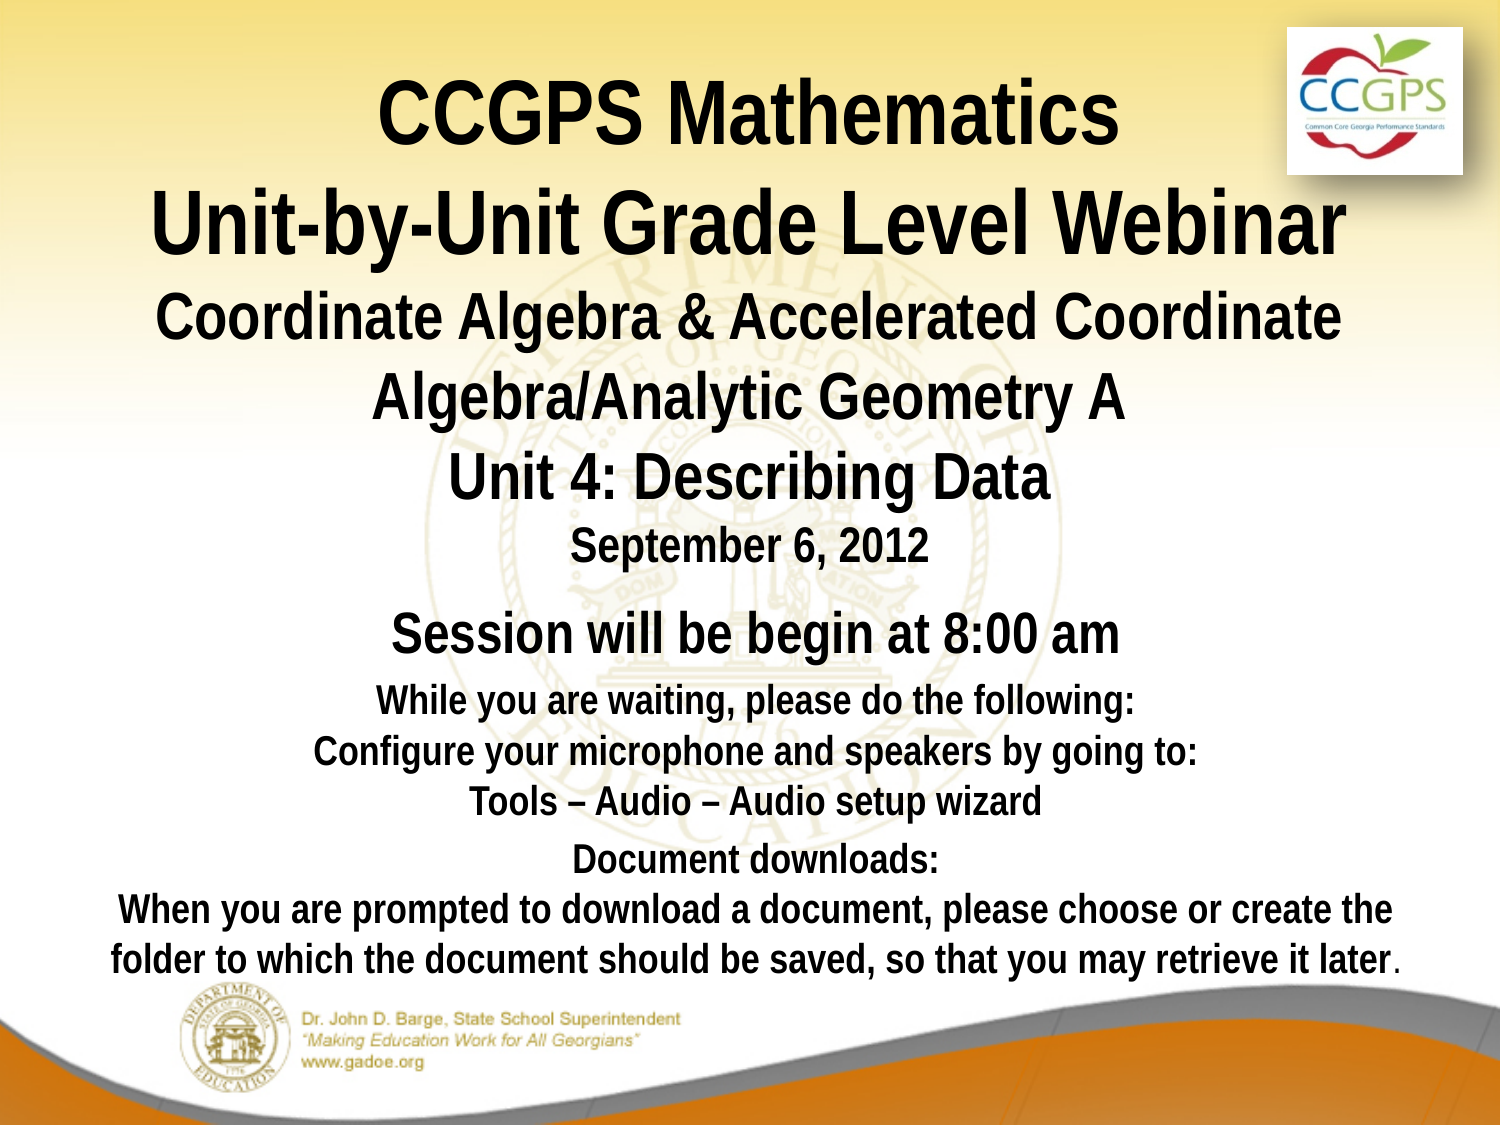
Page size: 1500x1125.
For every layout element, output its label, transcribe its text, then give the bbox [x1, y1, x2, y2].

title CCGPS Mathematics Unit-by-Unit Grade Level Webinar Coordinate Algebra & Accelerated Coordinate Algebra/Analytic Geometry A Unit 4: Describing Data September 6, 2012 [24, 24, 1476, 601]
subtitle Session will be begin at 8:00 am While you are waiting, please do the following: Configure your microphone and speakers by going to: Tools – Audio – Audio setup wizard Document downloads: When you are prompted to download a document, please choose or create the folder to which the document should be saved, so that you may retrieve it later. [74, 587, 1438, 1038]
picture [0, 0, 1500, 1125]
